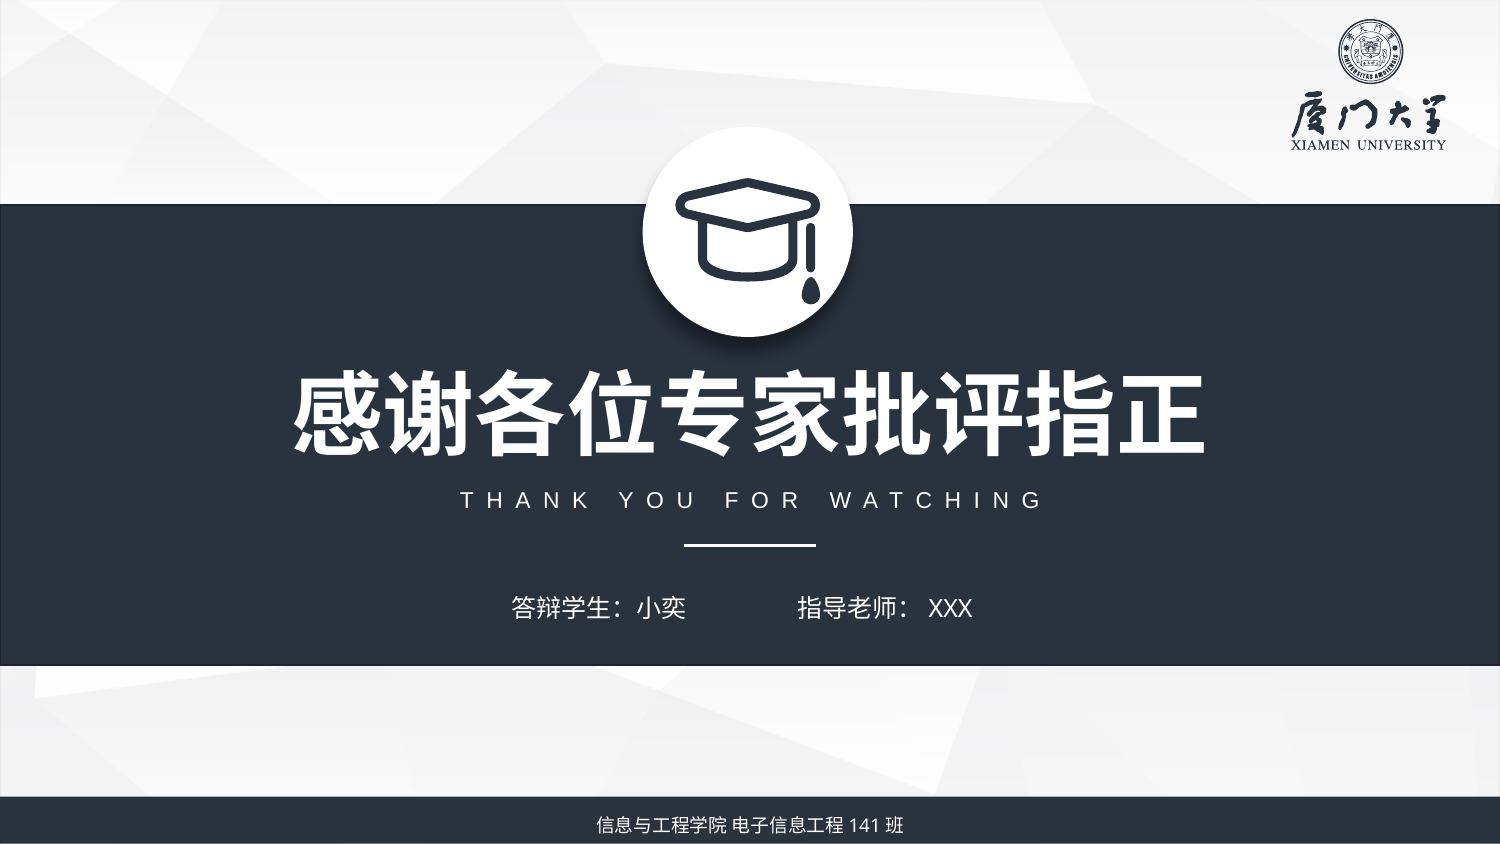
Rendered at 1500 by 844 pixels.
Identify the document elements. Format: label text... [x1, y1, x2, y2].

text_box 指导老师：XXX [750, 584, 1021, 630]
text_box [0, 204, 1500, 666]
picture [0, 0, 1500, 204]
text_box 答辩学生：小奕 [463, 584, 735, 630]
text_box 信息与工程学院 电子信息工程141班 [581, 805, 919, 844]
text_box [641, 125, 854, 339]
text_box 感谢各位专家批评指正 [276, 349, 1224, 475]
text_box THANK YOU FOR WATCHING [177, 477, 1323, 521]
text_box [675, 178, 821, 305]
picture [0, 666, 1500, 796]
